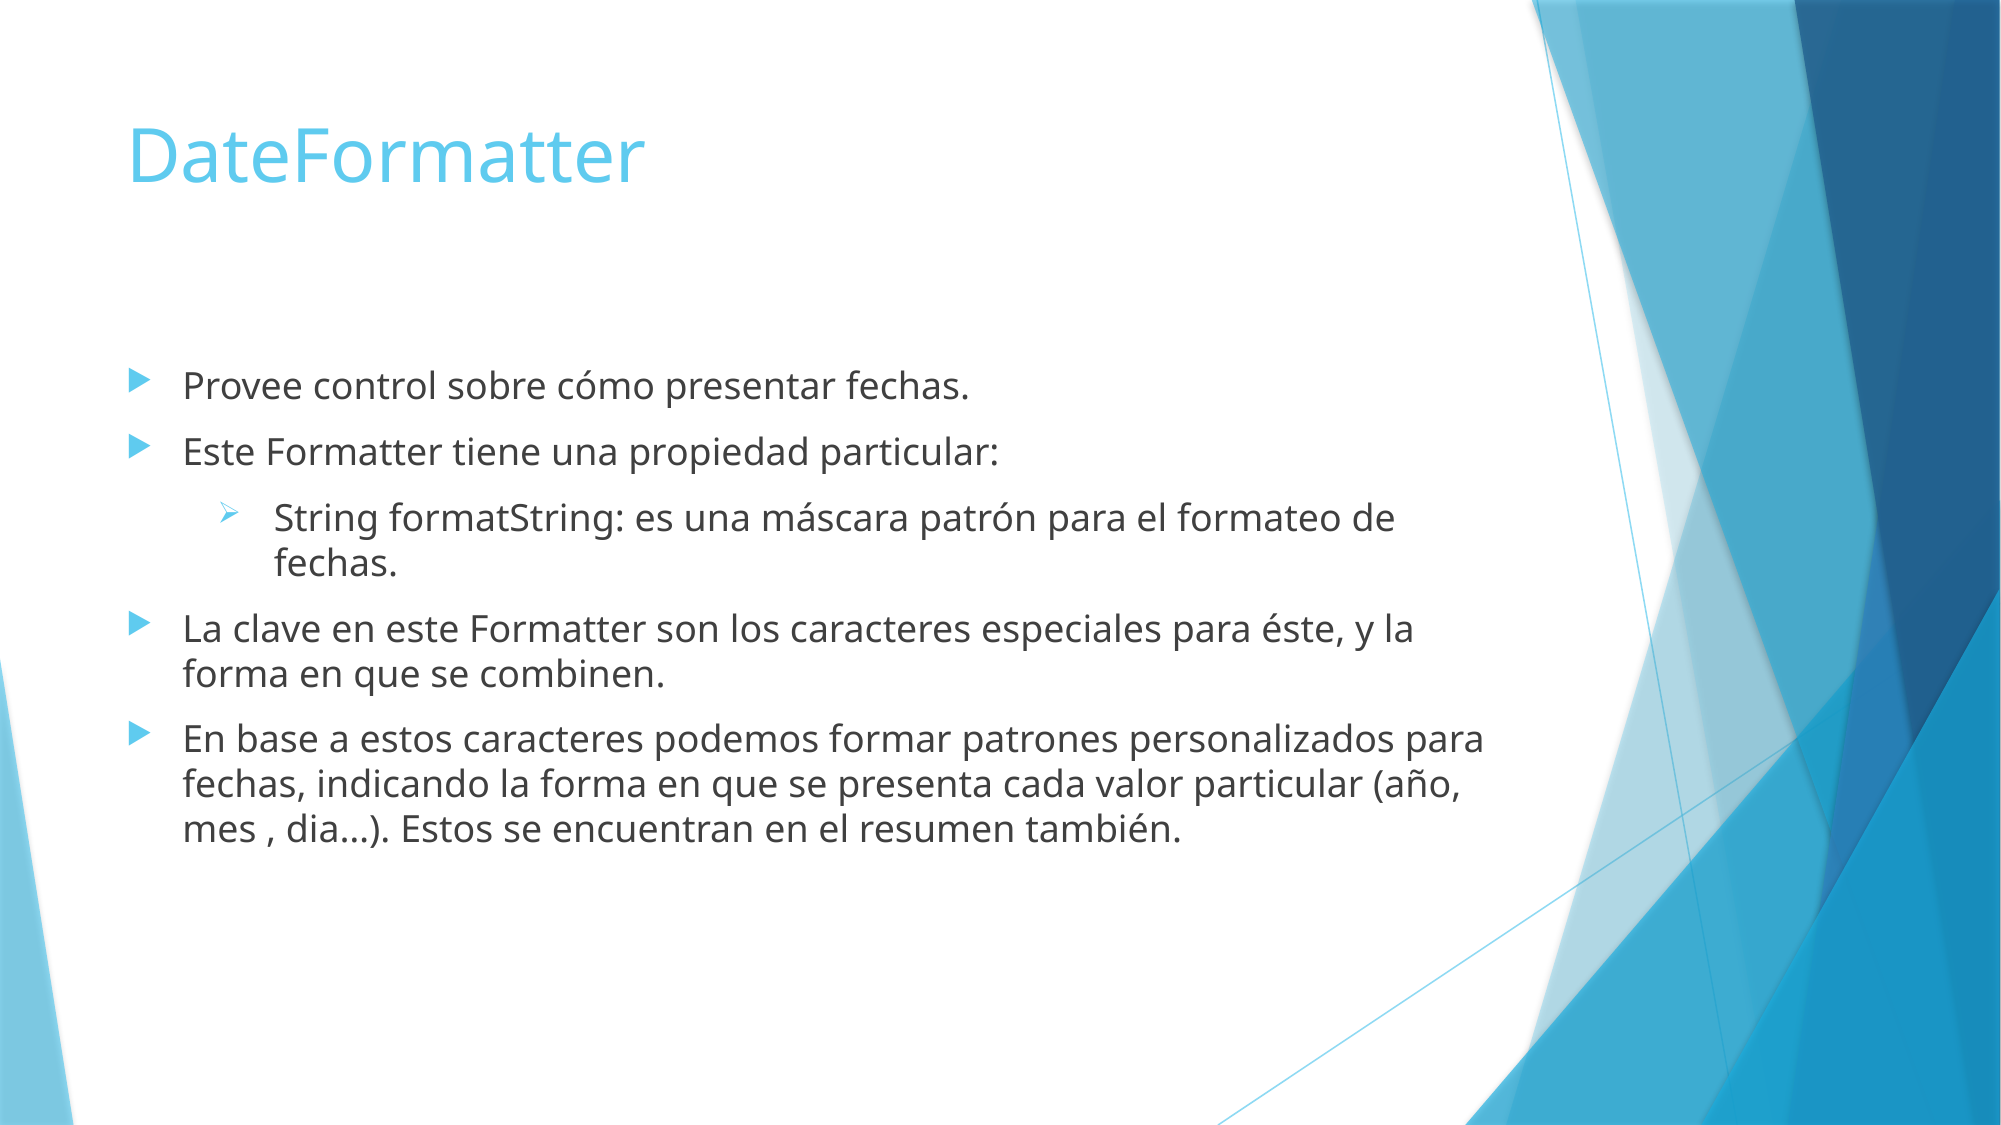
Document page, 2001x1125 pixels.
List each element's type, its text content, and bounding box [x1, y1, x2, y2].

title DateFormatter [111, 99, 1522, 317]
list Provee control sobre cómo presentar fechas. Este Formatter tiene una propiedad particular: String formatString: es una máscara patrón para el formateo de fechas. La clave en este Formatter son los caracteres especiales para éste, y la forma en que se combinen. En base a estos caracteres podemos formar patrones personalizados para fechas, indicando la forma en que se presenta cada valor particular (año, mes , dia…). Estos se encuentran en el resumen también. [111, 354, 1522, 992]
